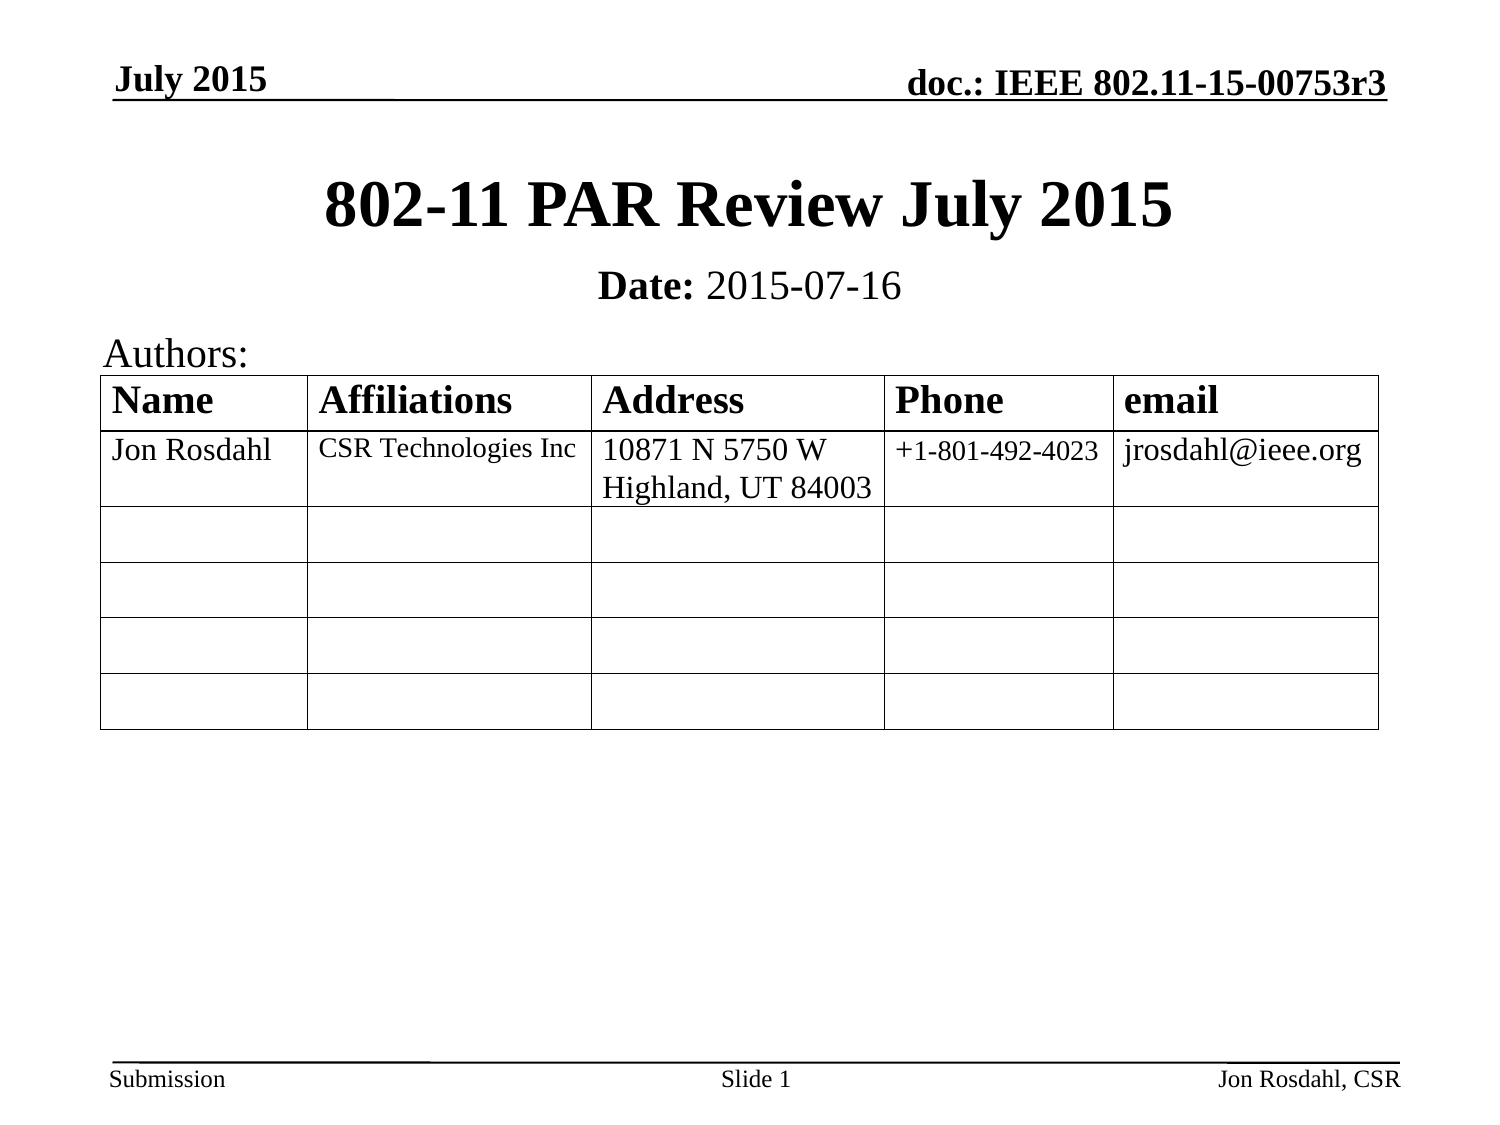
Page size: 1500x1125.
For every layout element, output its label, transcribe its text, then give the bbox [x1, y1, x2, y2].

text_box Authors: [87, 318, 325, 373]
title 802-11 PAR Review July 2015 [112, 112, 1388, 249]
footer Jon Rosdahl, CSR [902, 1061, 1402, 1093]
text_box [85, 374, 1407, 780]
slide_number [114, 54, 493, 100]
list Date: 2015-07-16 [112, 249, 1388, 316]
slide_number Slide 1 [712, 1061, 800, 1123]
